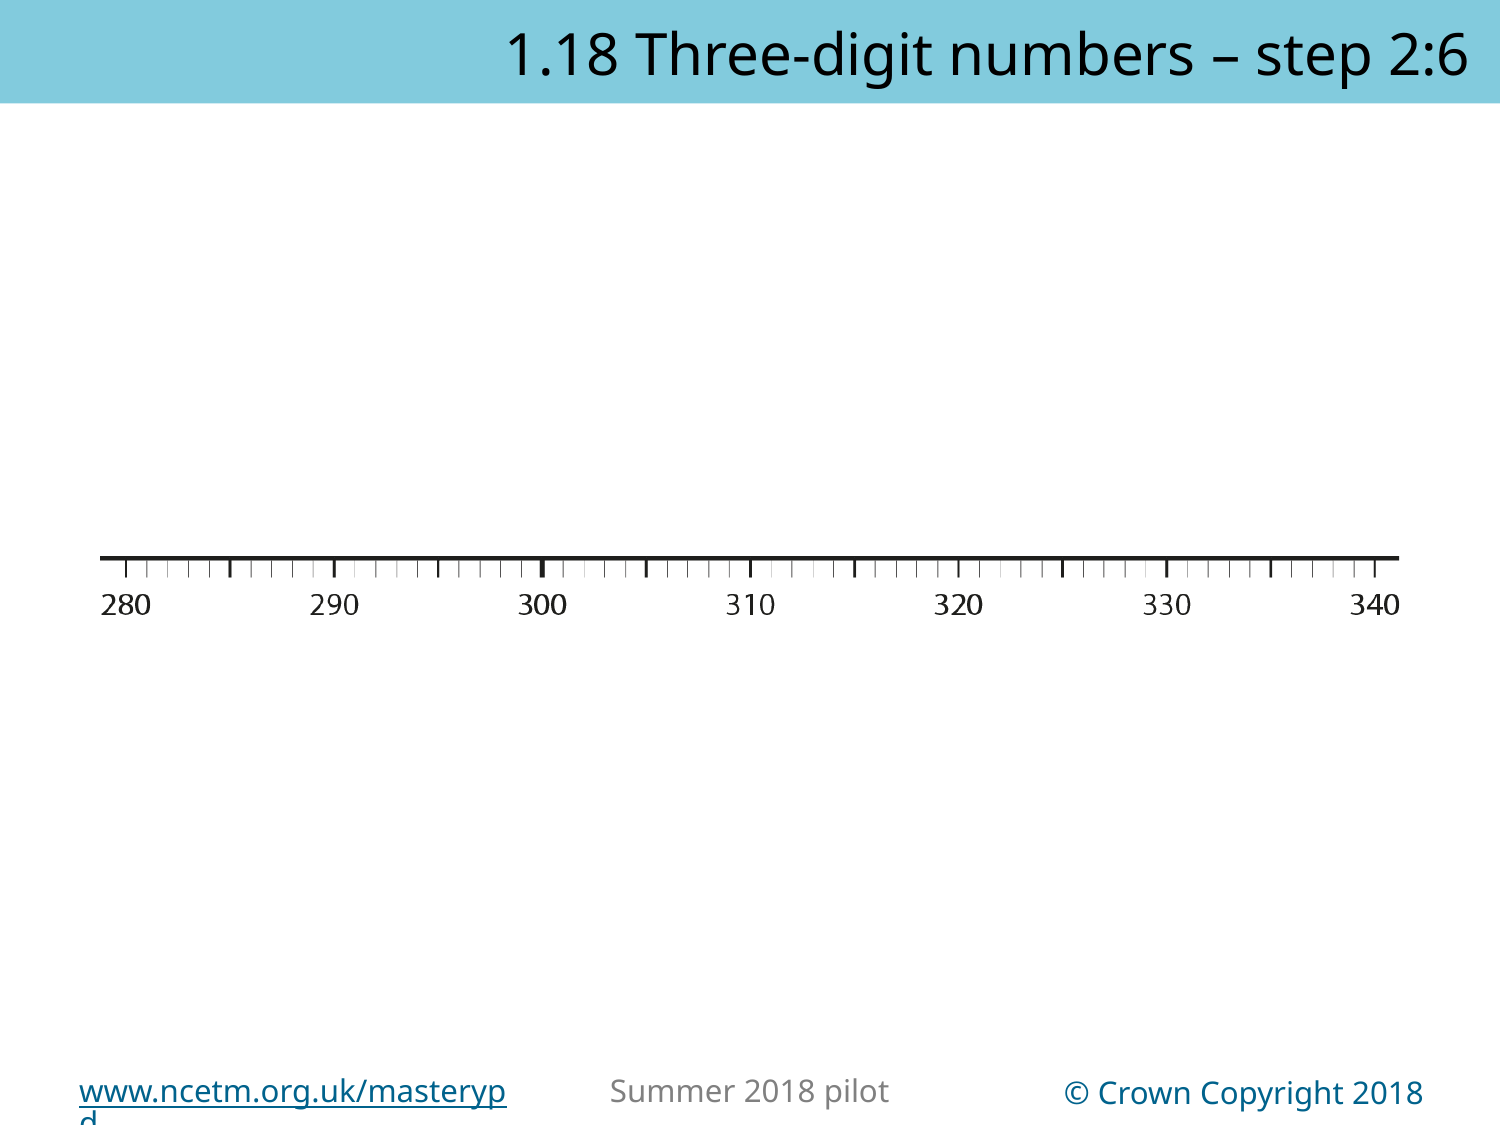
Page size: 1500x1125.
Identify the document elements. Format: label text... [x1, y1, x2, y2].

list 1.18 Three-digit numbers – step 2:6 [0, 0, 1500, 104]
picture [100, 555, 1400, 623]
